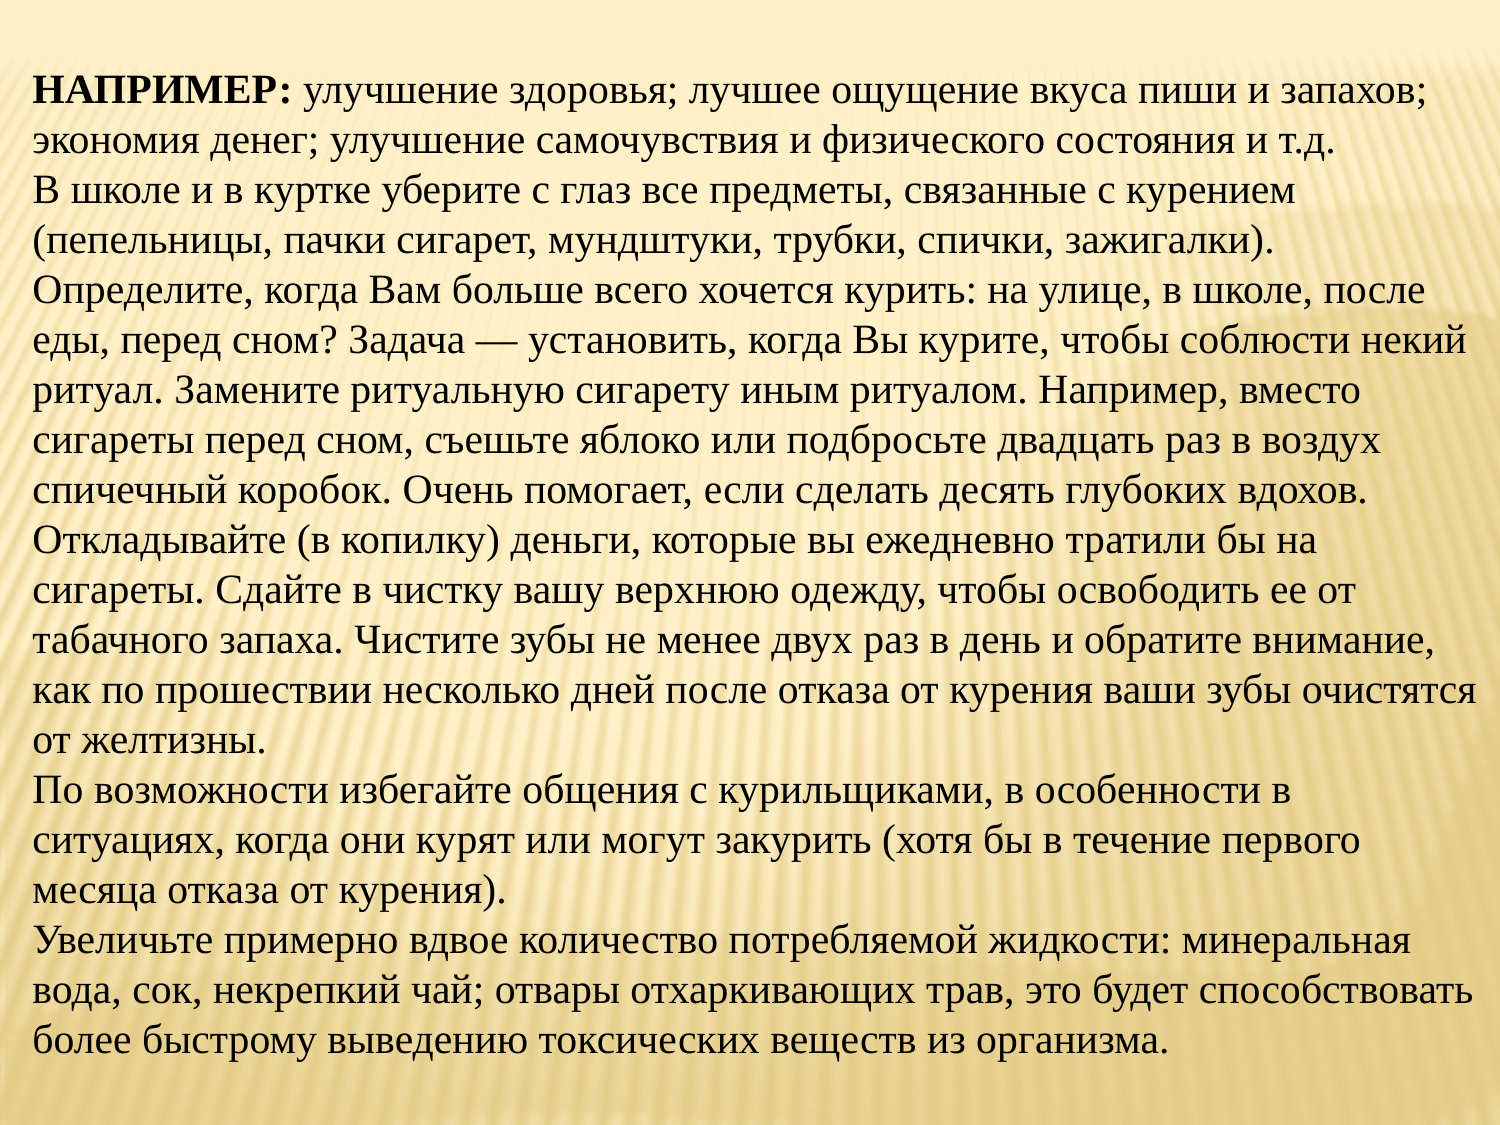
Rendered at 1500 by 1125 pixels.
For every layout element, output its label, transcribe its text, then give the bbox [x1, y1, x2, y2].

text_box НАПРИМЕР: улучшение здоровья; лучшее ощущение вкуса пиши и запахов; экономия денег; улучшение самочувствия и физического состояния и т.д. В школе и в куртке уберите с глаз все предметы, связанные с курением (пепельницы, пачки сигарет, мундштуки, трубки, спички, зажигалки). Определите, когда Вам больше всего хочется курить: на улице, в школе, после еды, перед сном? Задача — установить, когда Вы курите, чтобы соблюсти некий ритуал. Замените ритуальную сигарету иным ритуалом. Например, вместо сигареты перед сном, съешьте яблоко или подбросьте двадцать раз в воздух спичечный коробок. Очень помогает, если сделать десять глубоких вдохов. Откладывайте (в копилку) деньги, которые вы ежедневно тратили бы на сигареты. Сдайте в чистку вашу верхнюю одежду, чтобы освободить ее от табачного запаха. Чистите зубы не менее двух раз в день и обратите внимание, как по прошествии несколько дней после отказа от курения ваши зубы очистятся от желтизны. По возможности избегайте общения с курильщиками, в особенности в ситуациях, когда они курят или могут закурить (хотя бы в течение первого месяца отказа от курения). Увеличьте примерно вдвое количество потребляемой жидкости: минеральная вода, сок, некрепкий чай; отвары отхаркивающих трав, это будет способствовать более быстрому выведению токсических веществ из организма. [17, 54, 1500, 1070]
